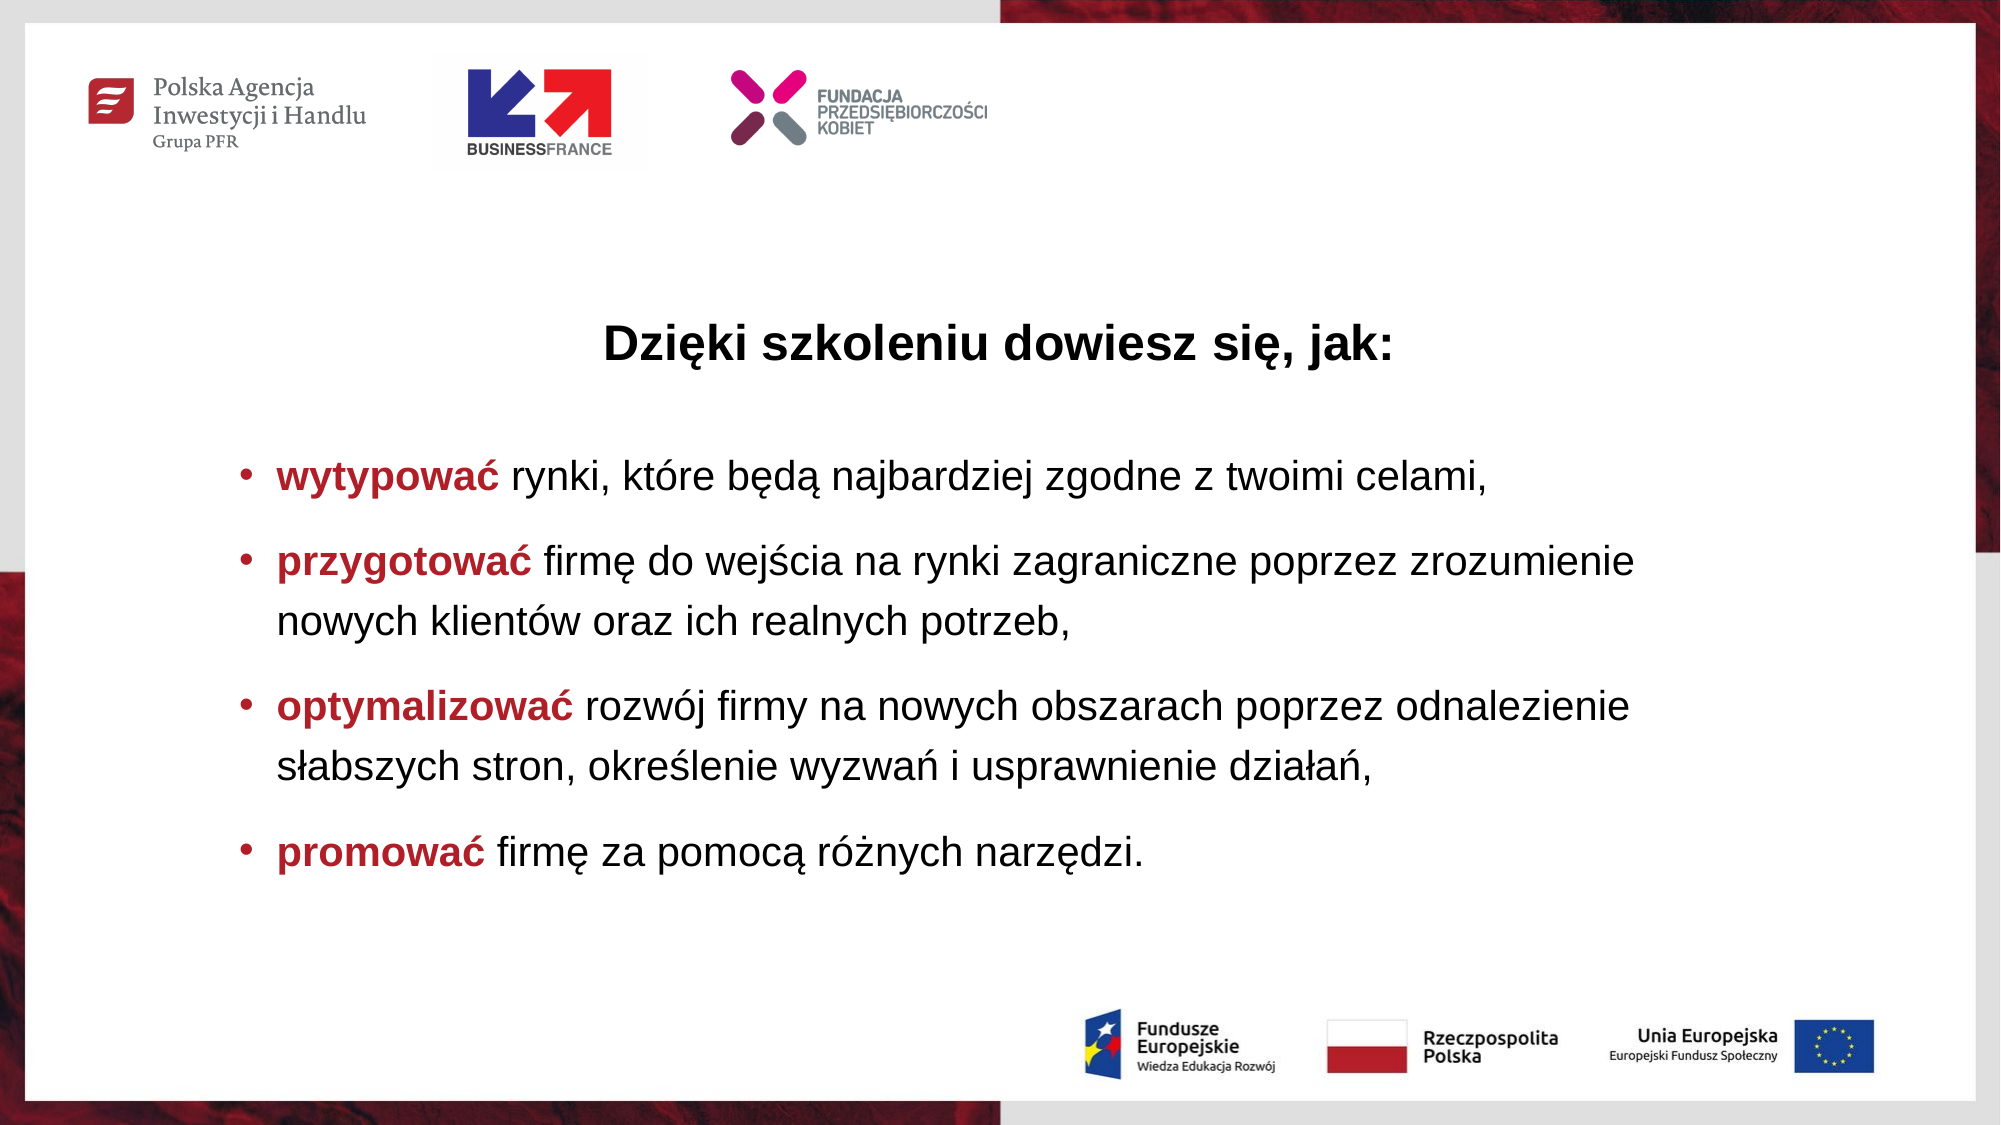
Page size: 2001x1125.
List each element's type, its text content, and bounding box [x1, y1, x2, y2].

list wytypować rynki, które będą najbardziej zgodne z twoimi celami, przygotować firmę do wejścia na rynki zagraniczne poprzez zrozumienie nowych klientów oraz ich realnych potrzeb, optymalizować rozwój firmy na nowych obszarach poprzez odnalezienie słabszych stron, określenie wyzwań i usprawnienie działań, promować firmę za pomocą różnych narzędzi. [224, 431, 1782, 1030]
title Dzięki szkoleniu dowiesz się, jak: [137, 265, 1863, 483]
picture [0, 0, 2001, 1125]
